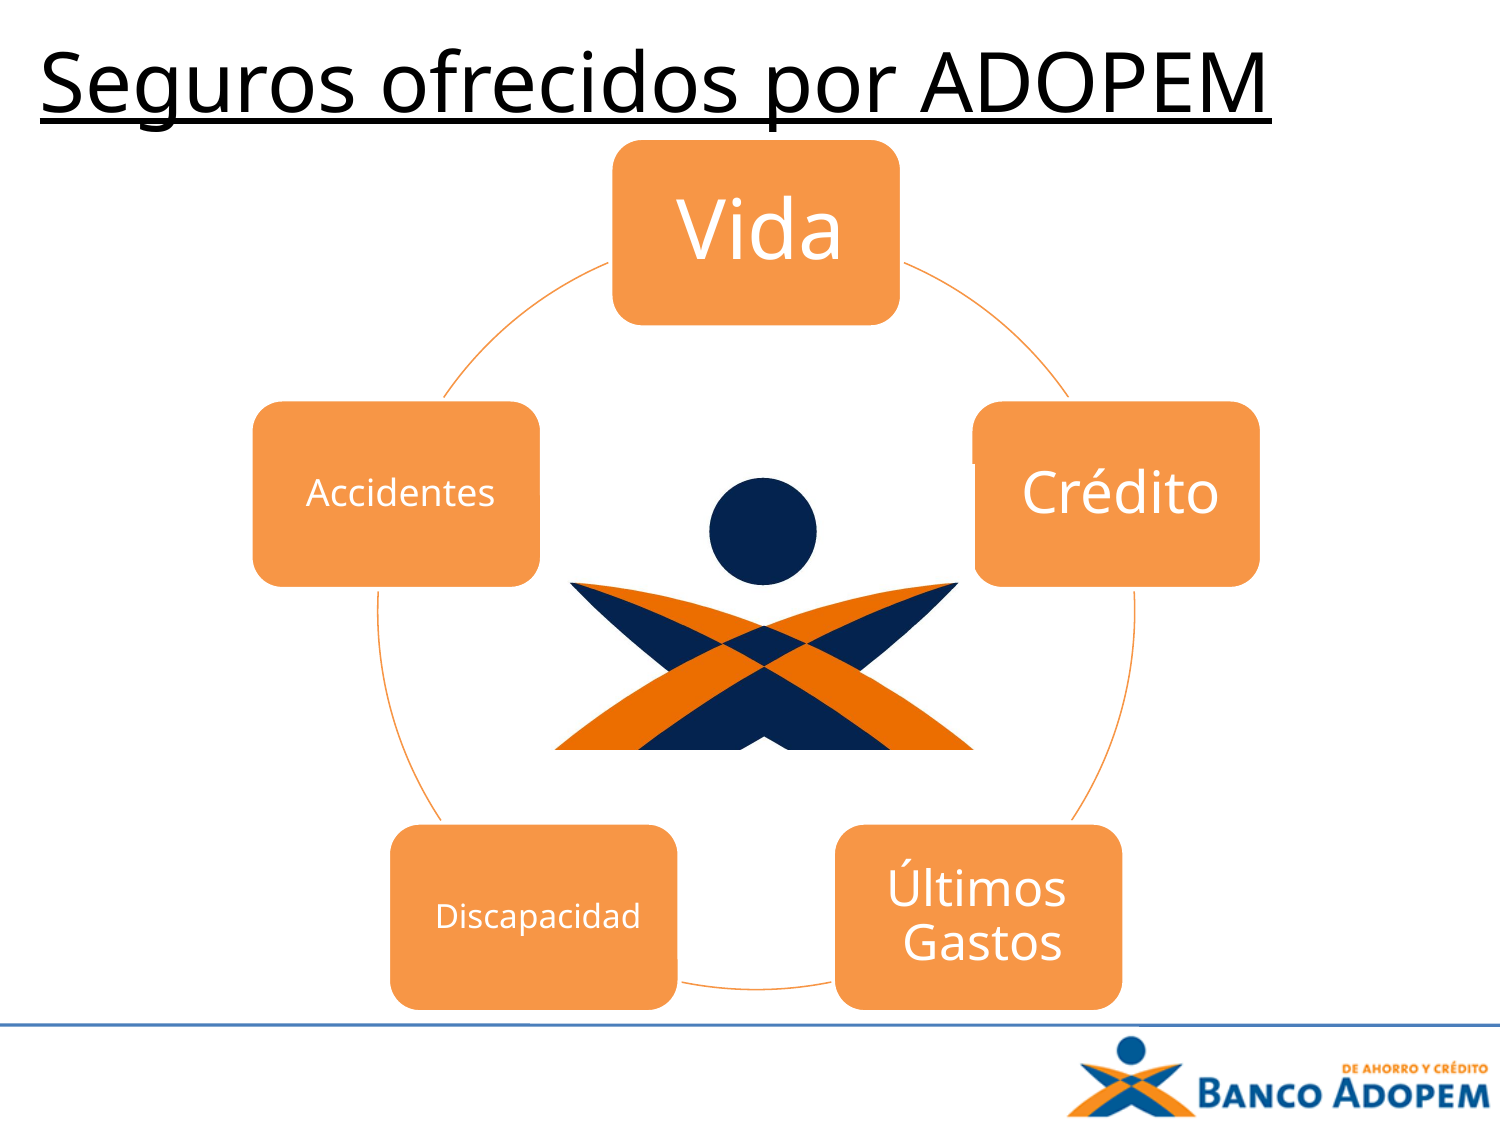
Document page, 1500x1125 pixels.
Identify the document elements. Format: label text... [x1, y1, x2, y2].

picture [551, 464, 976, 751]
text_box Seguros ofrecidos por ADOPEM [24, 21, 1500, 137]
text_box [112, 137, 1401, 1026]
picture [1044, 1027, 1500, 1125]
